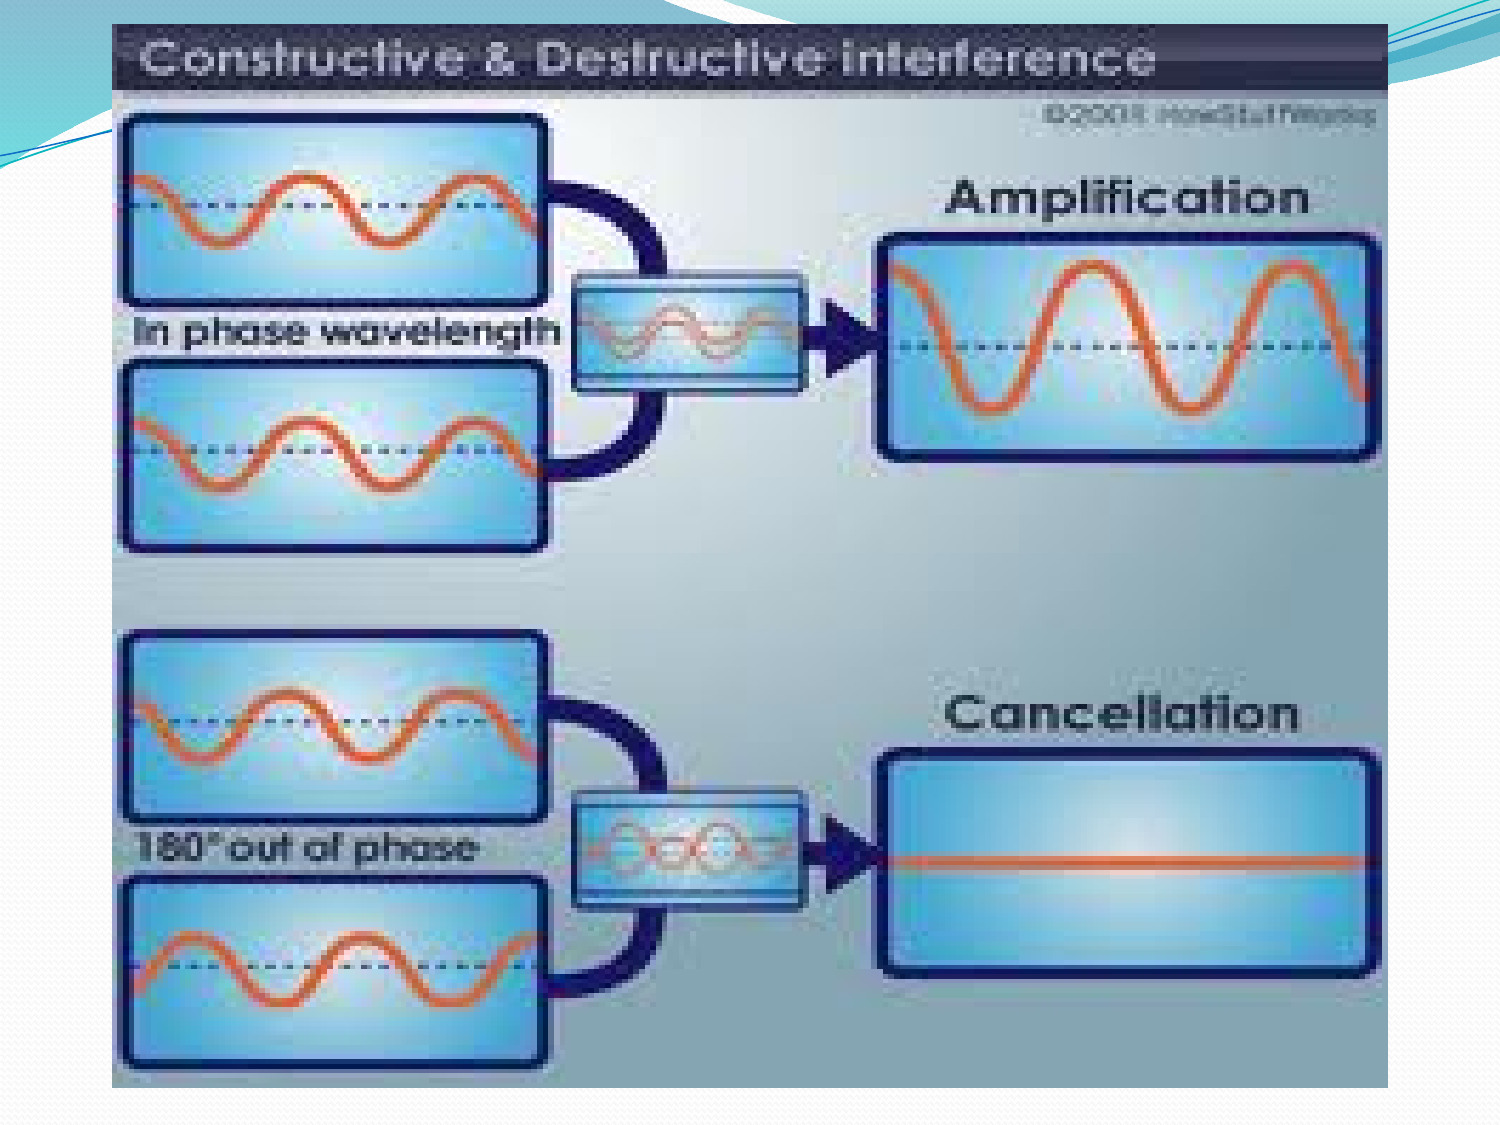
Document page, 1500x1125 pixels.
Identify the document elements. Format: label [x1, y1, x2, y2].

list [112, 24, 1388, 1088]
